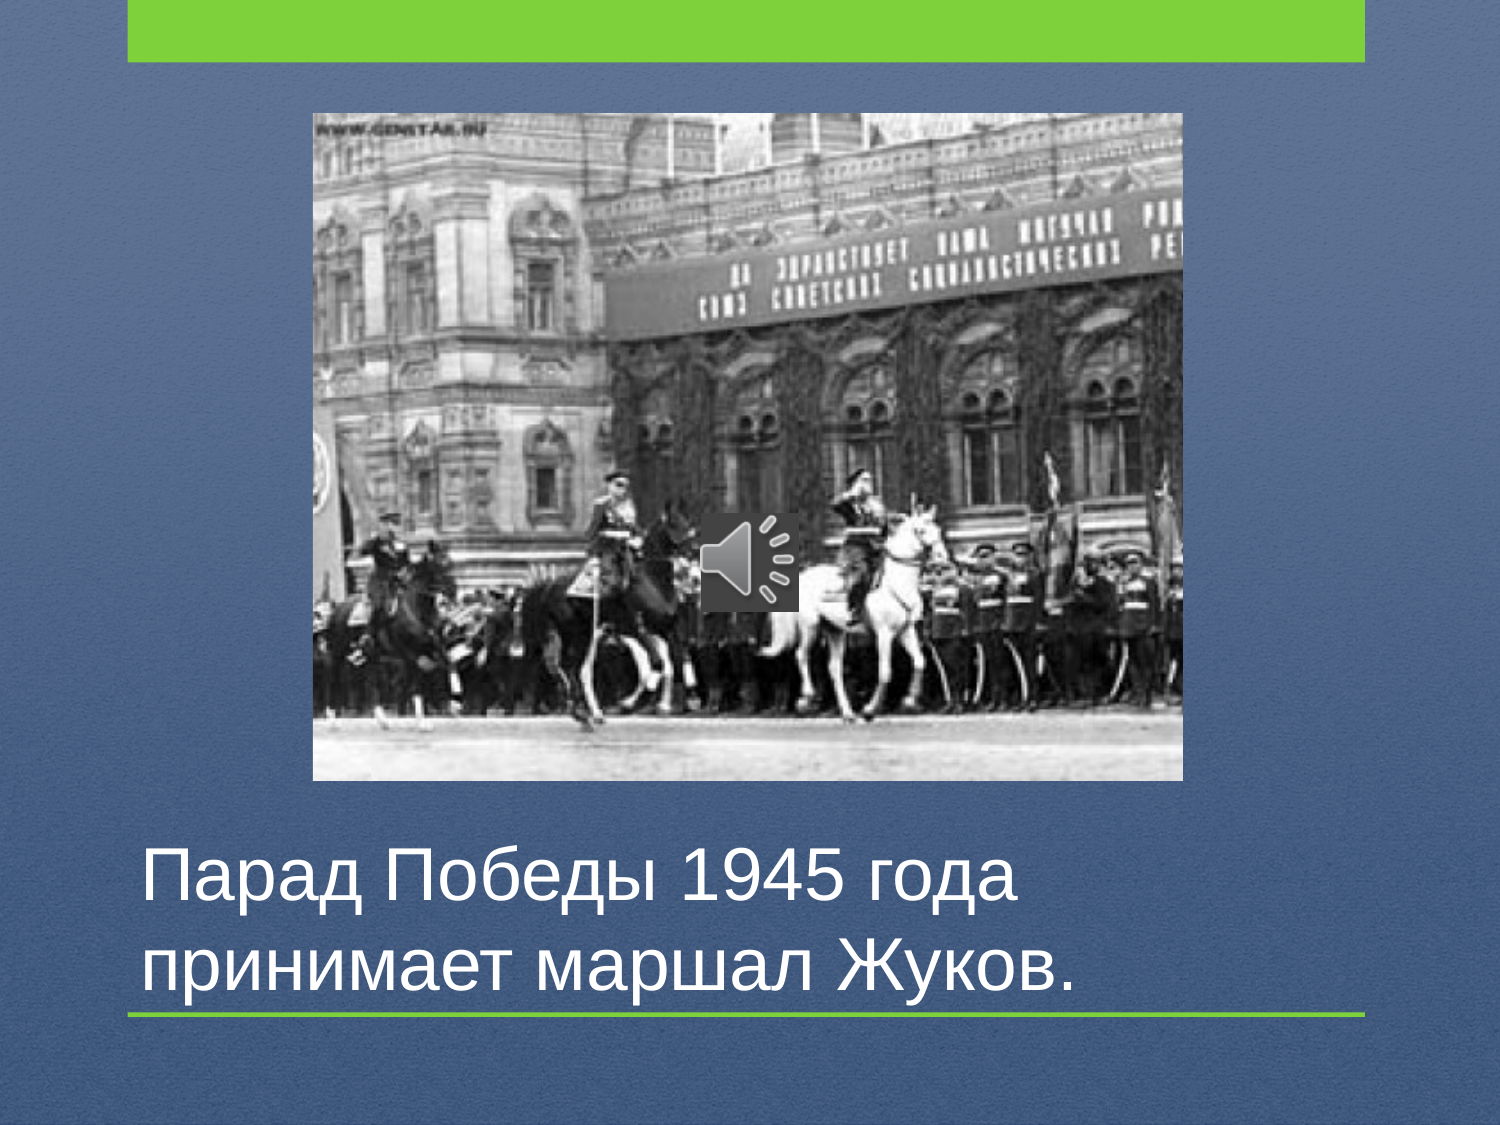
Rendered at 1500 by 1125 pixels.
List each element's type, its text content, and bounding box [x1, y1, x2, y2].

picture [312, 113, 1185, 781]
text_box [702, 514, 799, 611]
title Парад Победы 1945 года принимает маршал Жуков. [125, 750, 1238, 1013]
